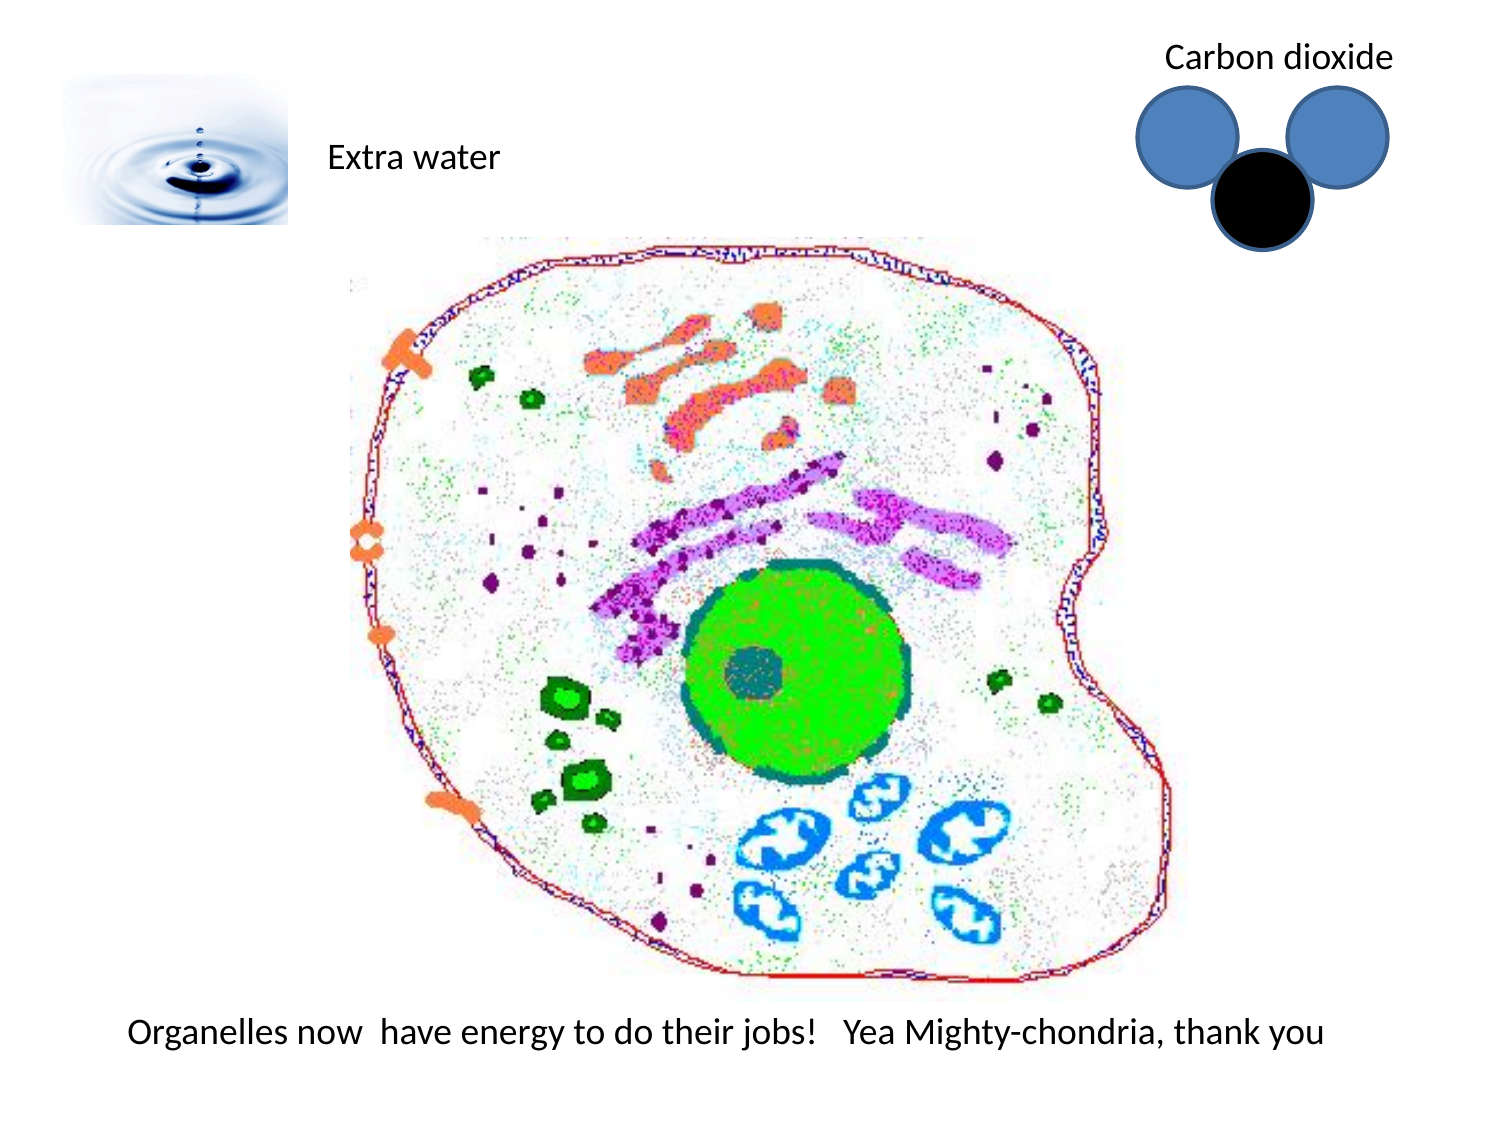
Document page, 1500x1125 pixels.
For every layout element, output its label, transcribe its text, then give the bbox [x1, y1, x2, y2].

text_box Organelles now have energy to do their jobs! Yea Mighty-chondria, thank you [112, 999, 1425, 1060]
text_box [1137, 24, 1500, 251]
picture [349, 237, 1188, 1002]
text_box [62, 74, 588, 226]
